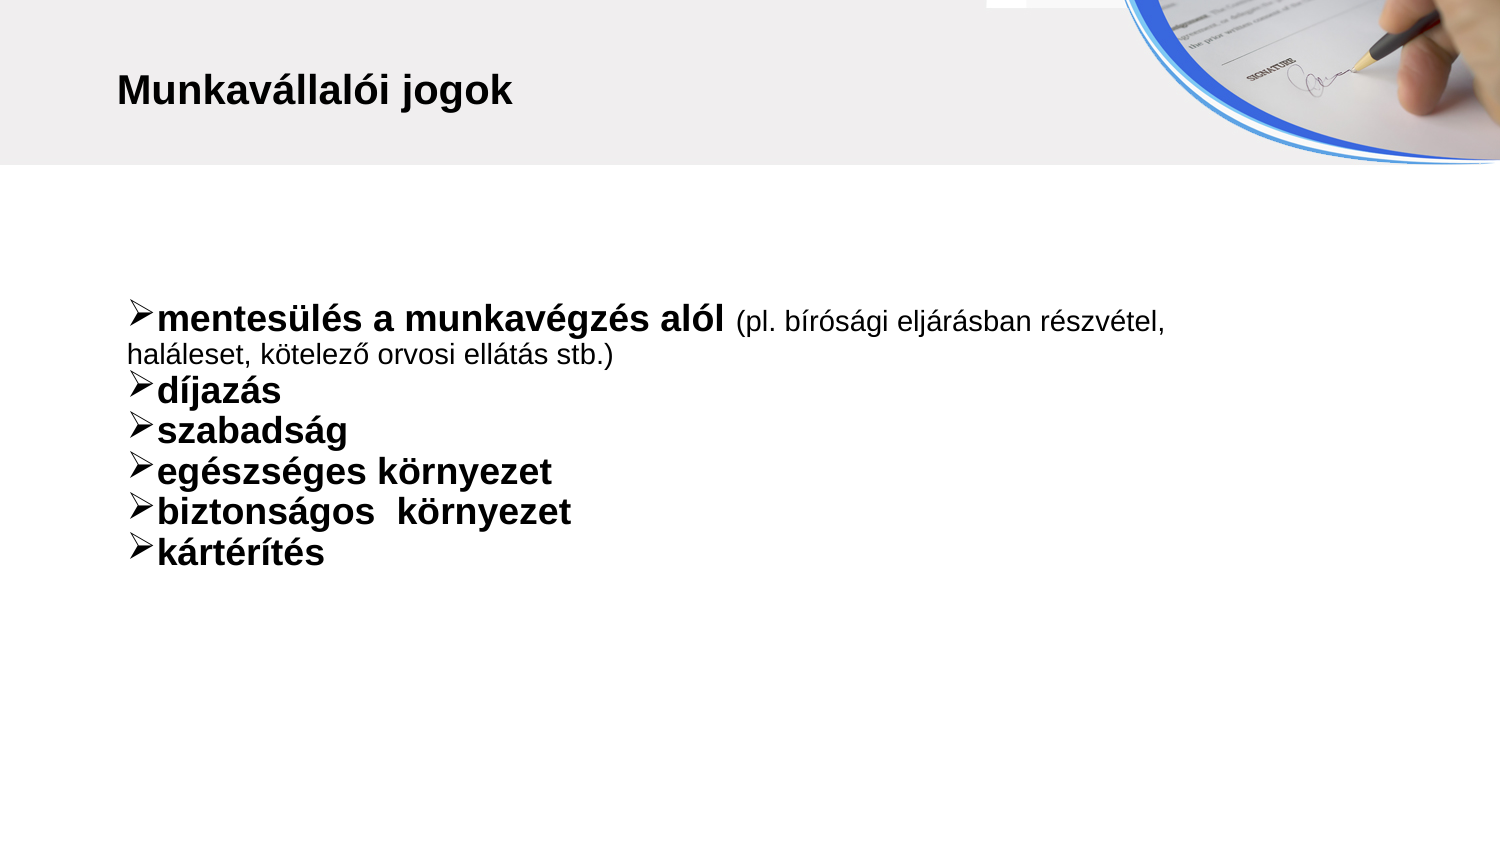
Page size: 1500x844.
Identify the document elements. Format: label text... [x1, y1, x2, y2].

text_box Munkavállalói jogok [102, 55, 529, 121]
picture [0, 0, 1500, 844]
text_box mentesülés a munkavégzés alól (pl. bírósági eljárásban részvétel, haláleset, kötelező orvosi ellátás stb.) díjazás szabadság egészséges környezet biztonságos környezet kártérítés [112, 291, 1314, 581]
